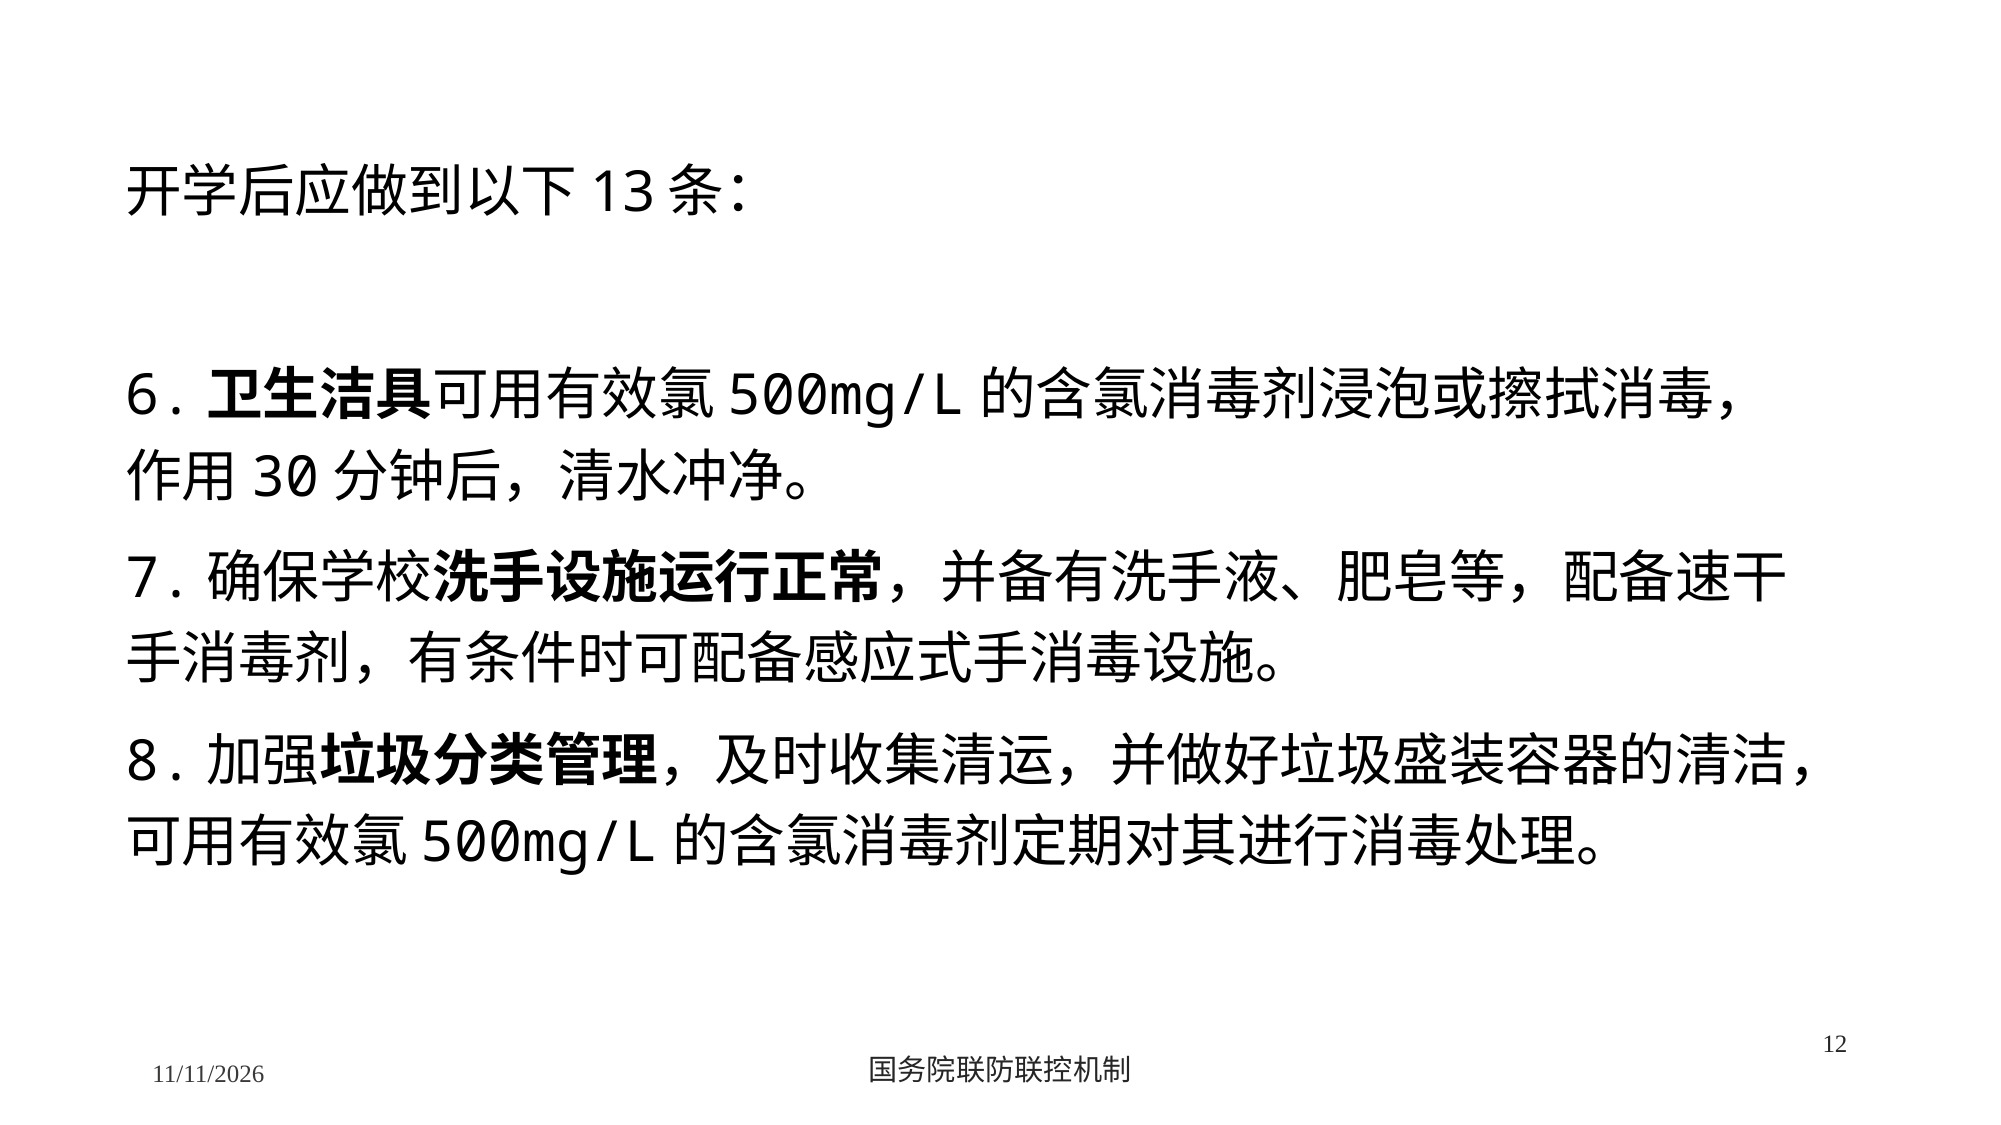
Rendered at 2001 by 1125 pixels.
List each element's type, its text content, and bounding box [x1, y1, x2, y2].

list 开学后应做到以下13条： 6.卫生洁具可用有效氯500mg/L的含氯消毒剂浸泡或擦拭消毒，作用30分钟后，清水冲净。 7.确保学校洗手设施运行正常，并备有洗手液、肥皂等，配备速干手消毒剂，有条件时可配备感应式手消毒设施。 8.加强垃圾分类管理，及时收集清运，并做好垃圾盛装容器的清洁，可用有效氯500mg/L的含氯消毒剂定期对其进行消毒处理。 [110, 134, 1836, 885]
footer 国务院联防联控机制 [662, 1042, 1338, 1103]
slide_number 12 [1412, 1012, 1863, 1073]
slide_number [137, 1042, 588, 1103]
